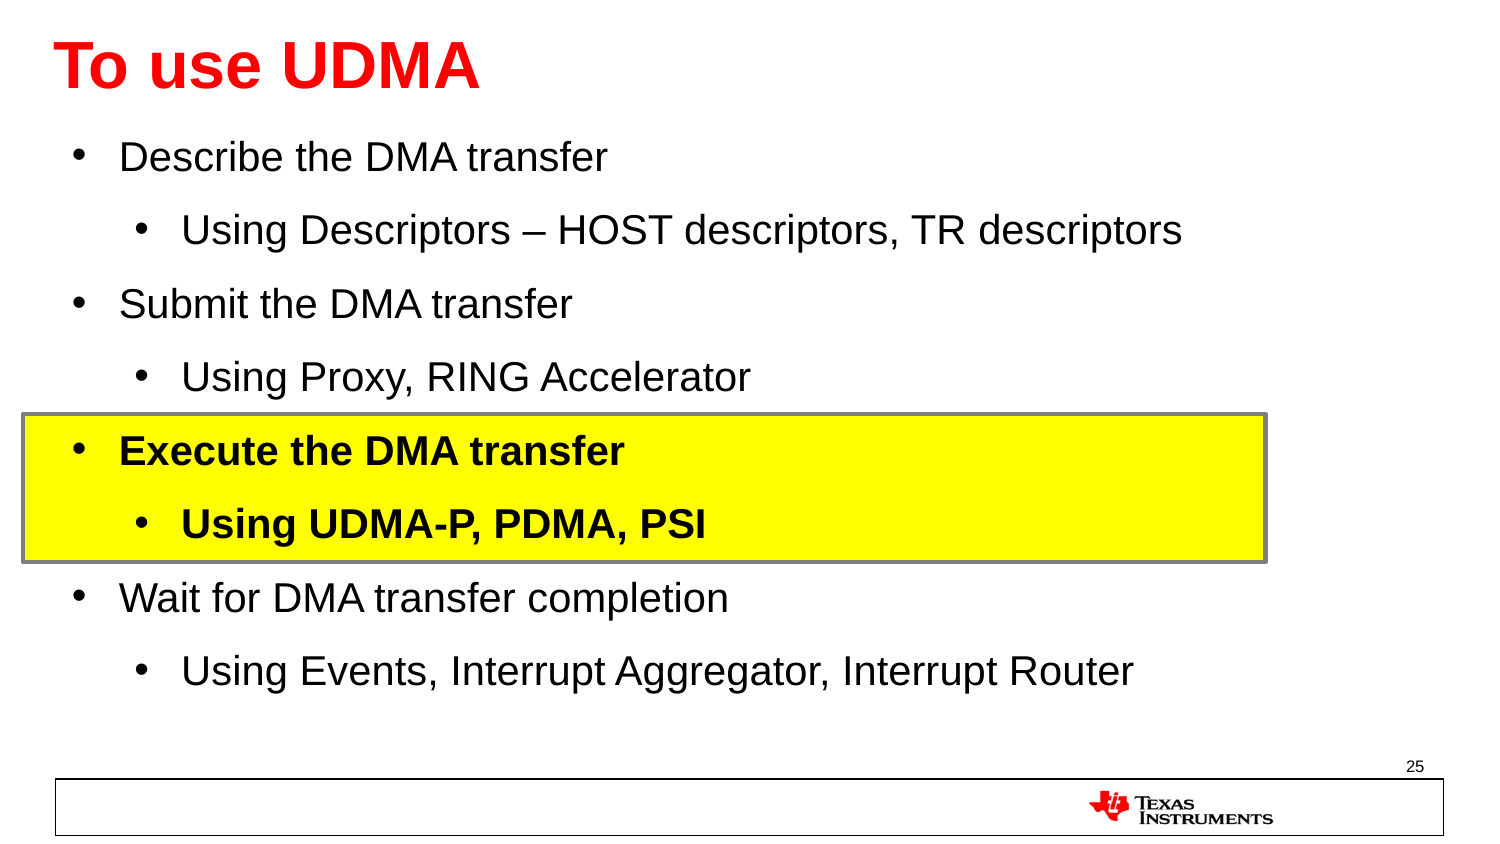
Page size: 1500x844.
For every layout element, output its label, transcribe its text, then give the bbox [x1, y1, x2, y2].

text_box Describe the DMA transfer Using Descriptors – HOST descriptors, TR descriptors Submit the DMA transfer Using Proxy, RING Accelerator Execute the DMA transfer Using UDMA-P, PDMA, PSI Wait for DMA transfer completion Using Events, Interrupt Aggregator, Interrupt Router [62, 125, 1266, 699]
slide_number 25 [1089, 747, 1440, 774]
title To use UDMA [37, 17, 1426, 119]
text_box [21, 412, 62, 564]
picture [1087, 789, 1274, 825]
